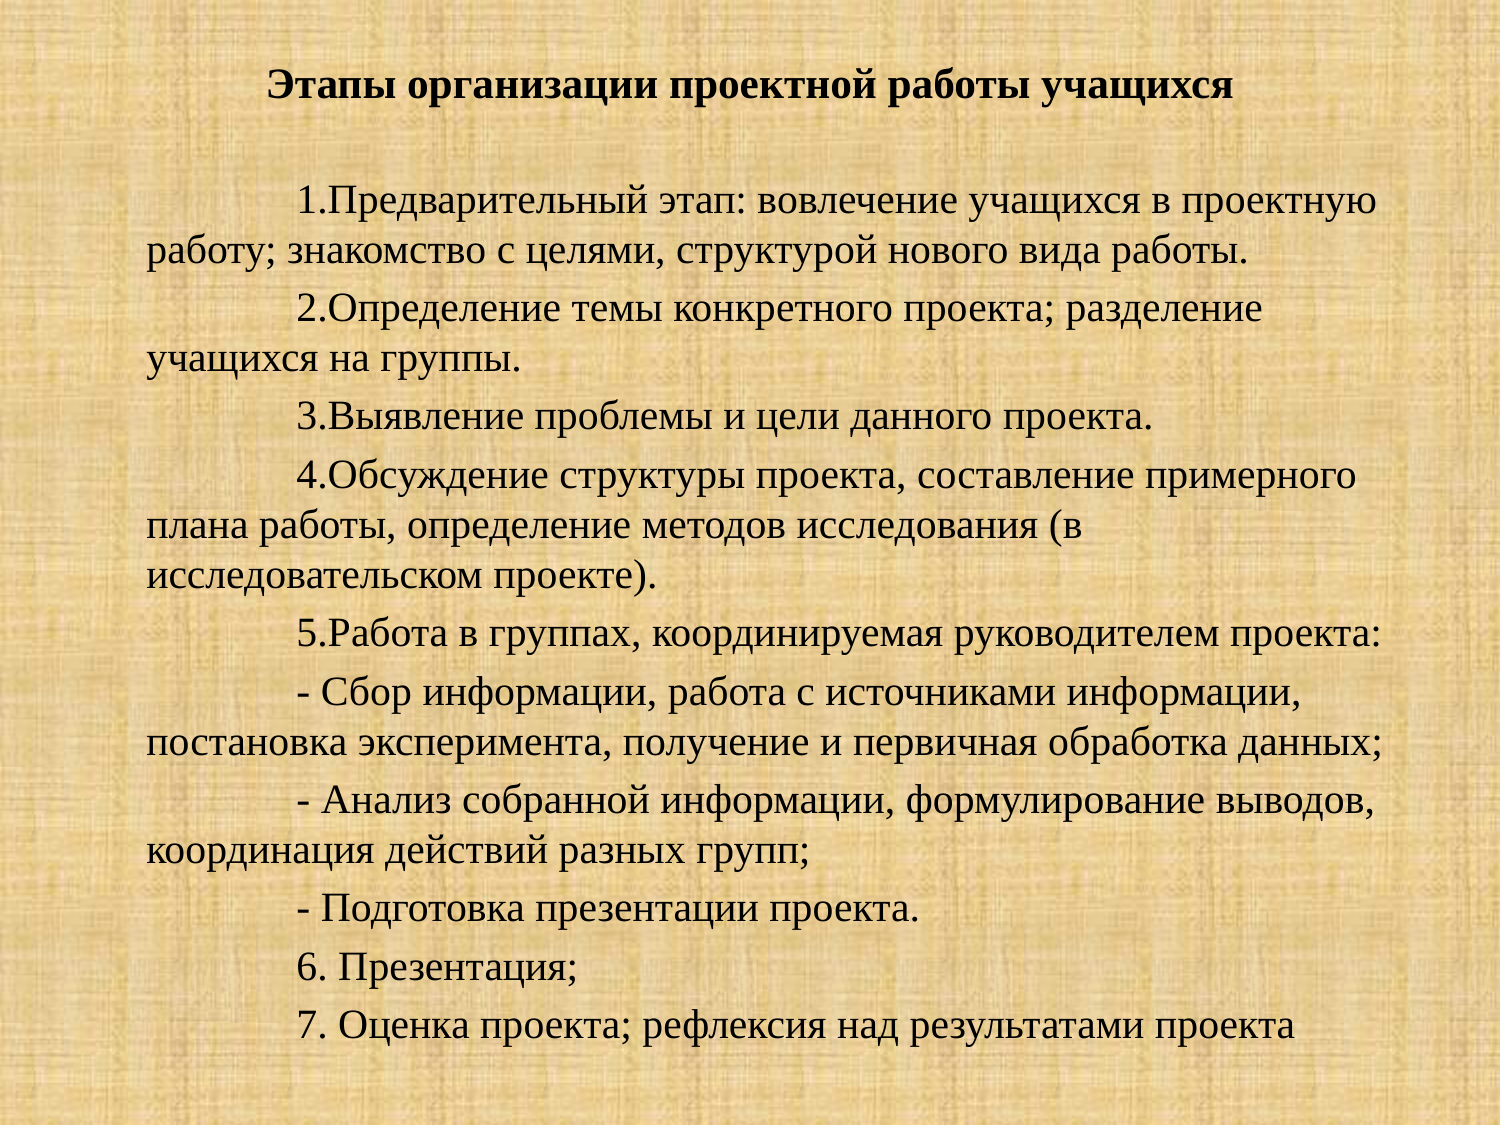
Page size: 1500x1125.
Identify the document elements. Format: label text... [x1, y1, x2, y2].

list 1.Предварительный этап: вовлечение учащихся в проектную работу; знакомство с целями, структурой нового вида работы. 2.Определение темы конкретного проекта; разделение учащихся на группы. 3.Выявление проблемы и цели данного проекта. 4.Обсуждение структуры проекта, составление примерного плана работы, определение методов исследования (в исследовательском проекте). 5.Работа в группах, координируемая руководителем проекта: - Сбор информации, работа с источниками информации, постановка эксперимента, получение и первичная обработка данных; - Анализ собранной информации, формулирование выводов, координация действий разных групп; - Подготовка презентации проекта. 6. Презентация; 7. Оценка проекта; рефлексия над результатами проекта [75, 164, 1425, 1090]
title Этапы организации проектной работы учащихся [75, 46, 1425, 164]
picture [0, 0, 1500, 1125]
